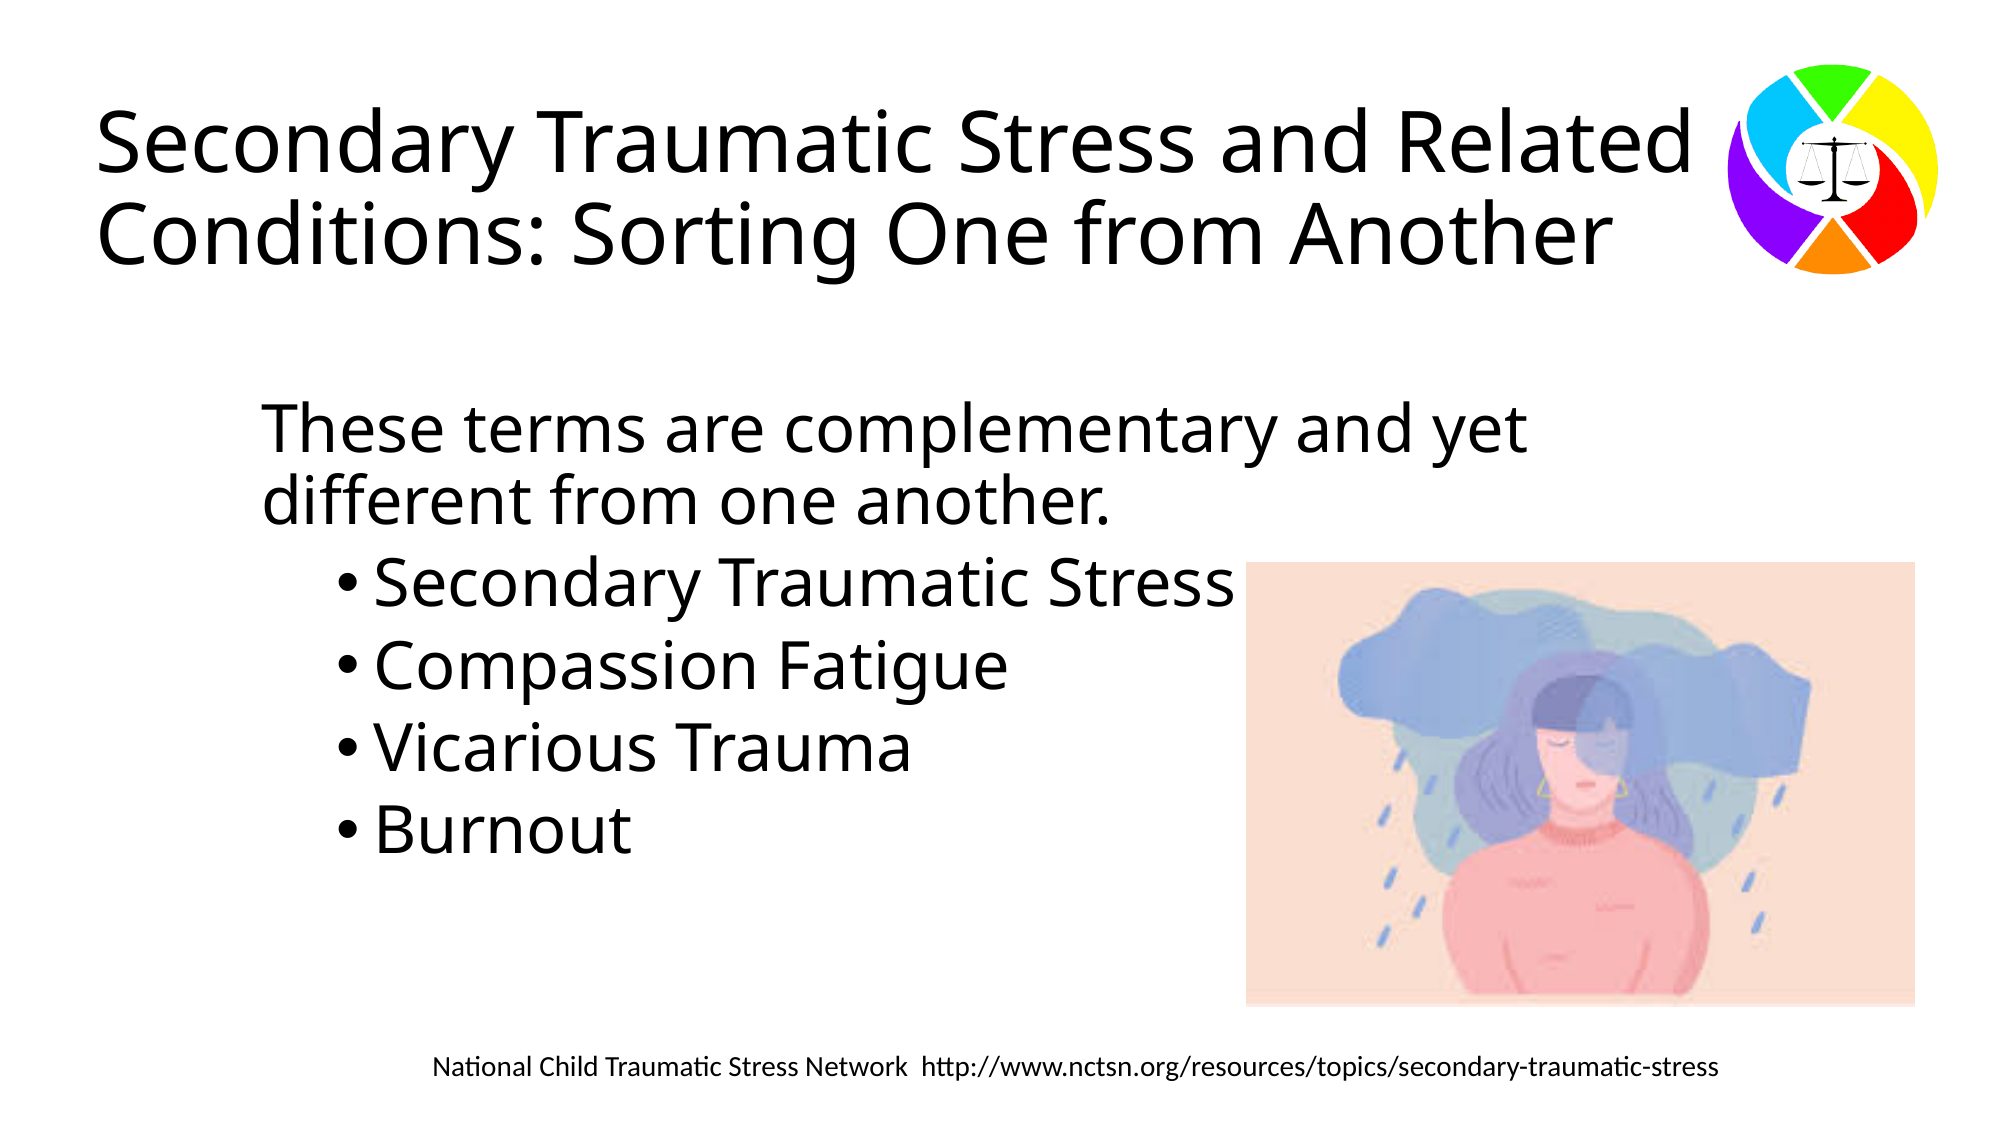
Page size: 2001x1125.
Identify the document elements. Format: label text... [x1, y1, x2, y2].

text_box National Child Traumatic Stress Network http://www.nctsn.org/resources/topics/secondary-traumatic-stress [417, 1039, 1755, 1090]
list These terms are complementary and yet different from one another. Secondary Traumatic Stress Compassion Fatigue Vicarious Trauma Burnout [246, 387, 1716, 1025]
picture [1246, 562, 1915, 1007]
picture [1694, 29, 1973, 308]
title Secondary Traumatic Stress and Related Conditions: Sorting One from Another [80, 45, 1716, 338]
